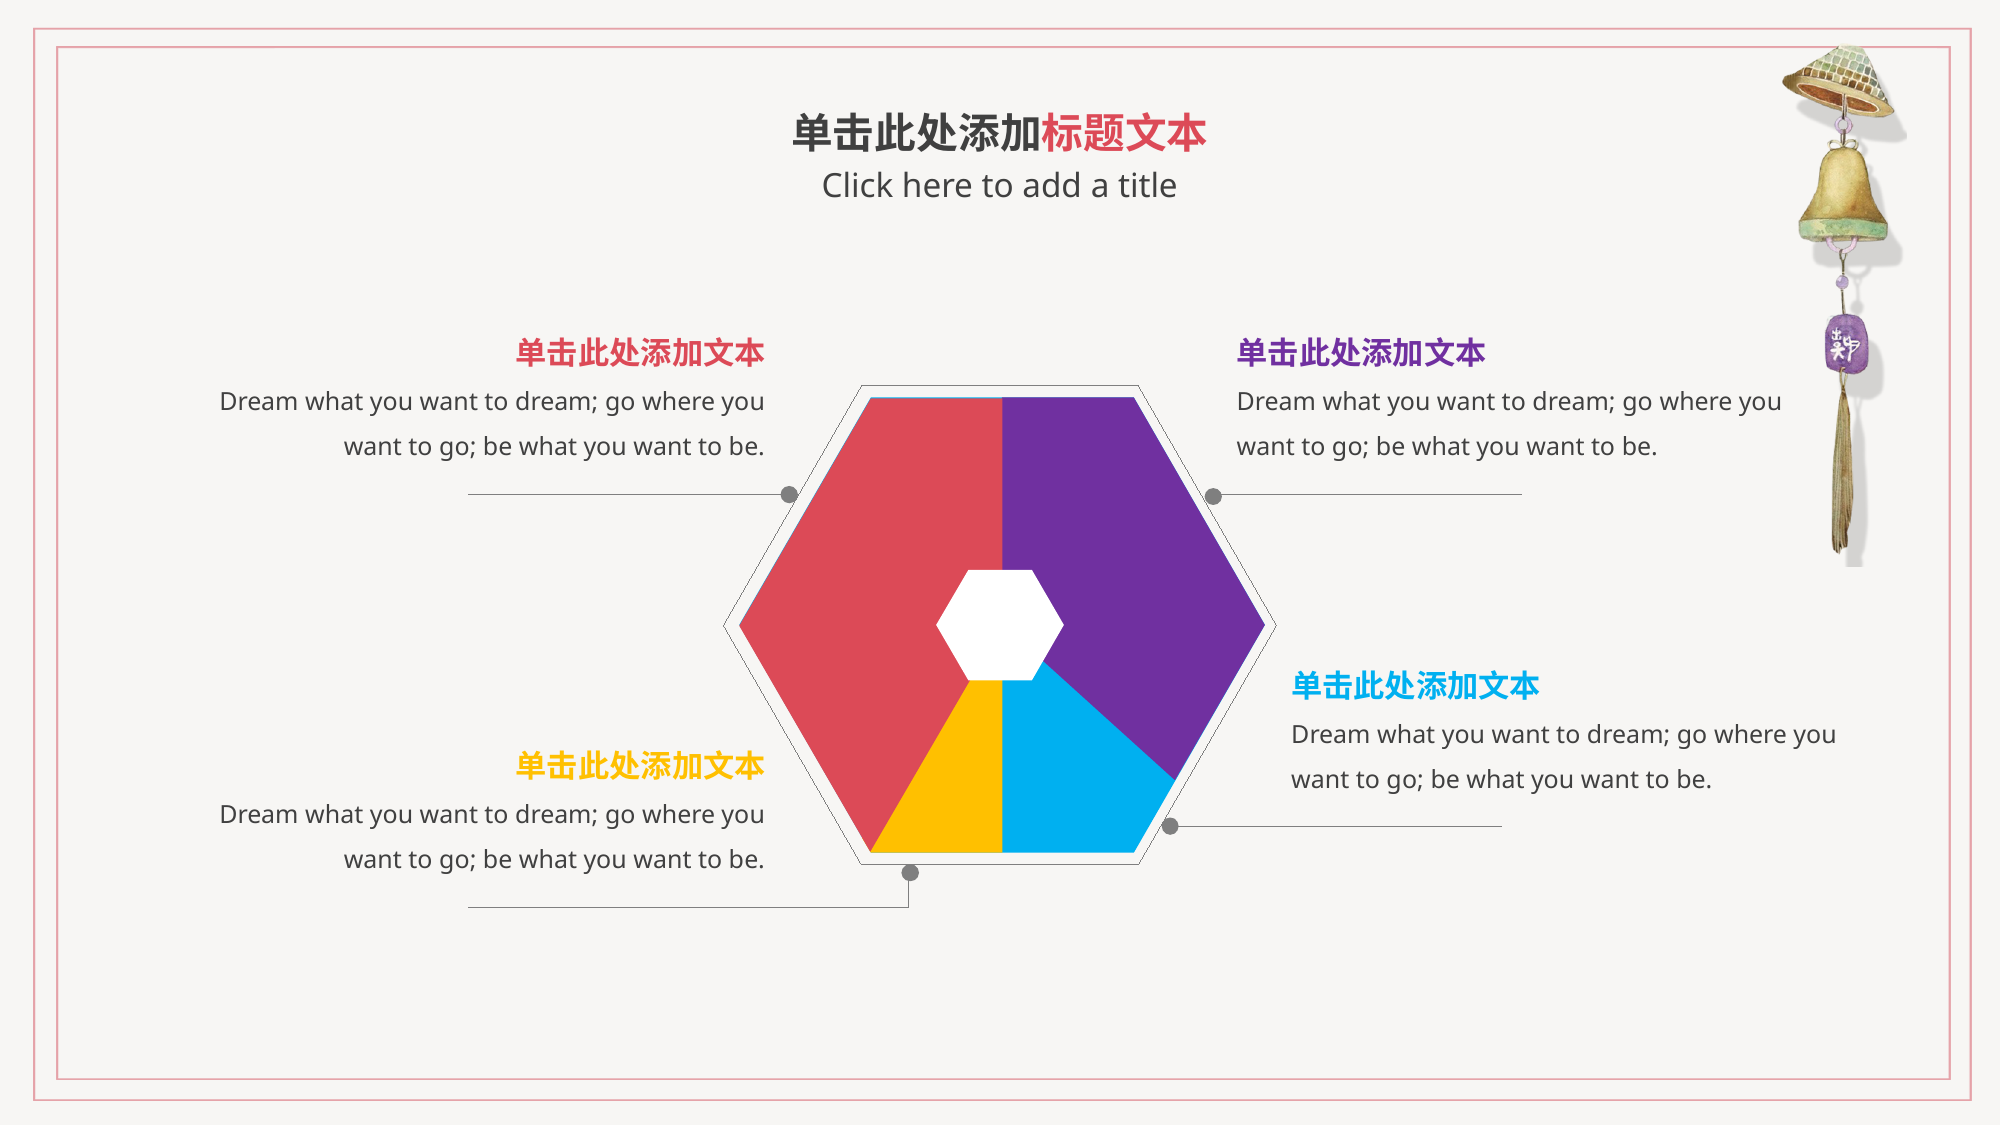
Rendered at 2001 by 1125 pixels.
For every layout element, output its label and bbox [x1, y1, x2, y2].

picture [0, 0, 2000, 1125]
text_box [1277, 488, 1521, 505]
text_box [1277, 817, 1502, 835]
text_box [468, 864, 919, 908]
text_box [468, 485, 723, 504]
text_box [723, 385, 1277, 865]
